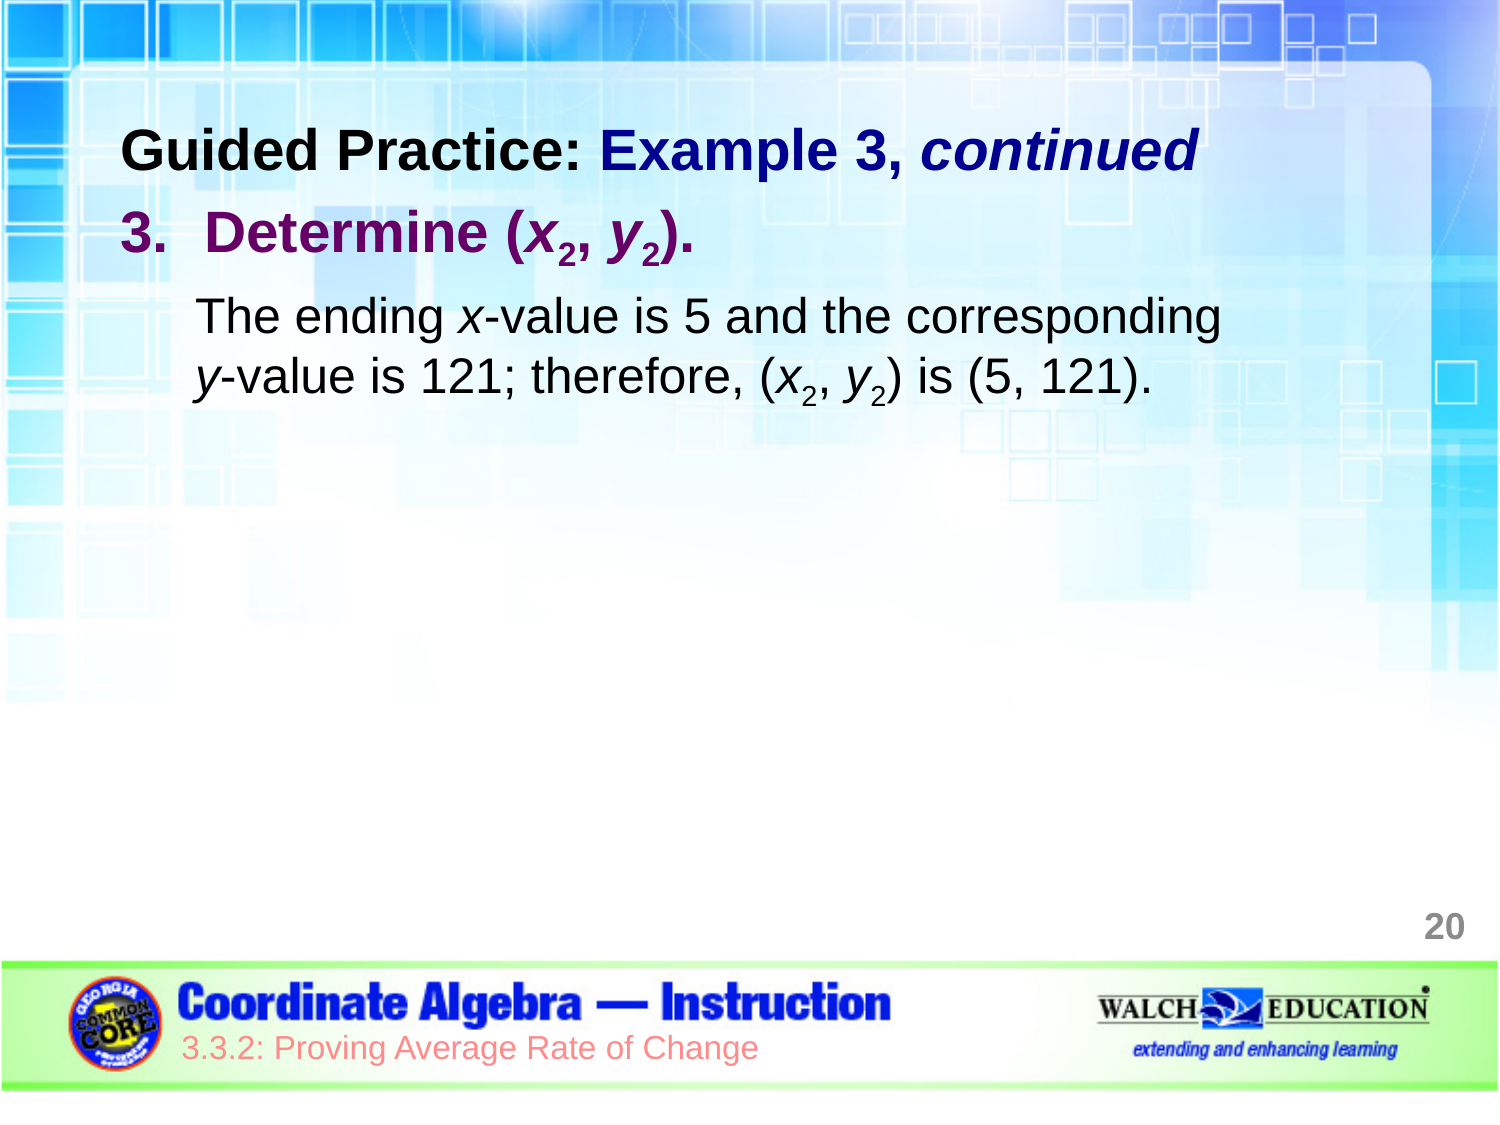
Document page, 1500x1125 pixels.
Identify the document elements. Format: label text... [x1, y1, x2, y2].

subtitle Guided Practice: Example 3, continued Determine (x2, y2). The ending x-value is 5 and the corresponding y-value is 121; therefore, (x2, y2) is (5, 121). [105, 105, 1394, 925]
picture [1, 0, 1500, 1091]
footer 3.3.2: Proving Average Rate of Change [166, 1024, 1080, 1069]
slide_number 20 [1361, 901, 1481, 949]
